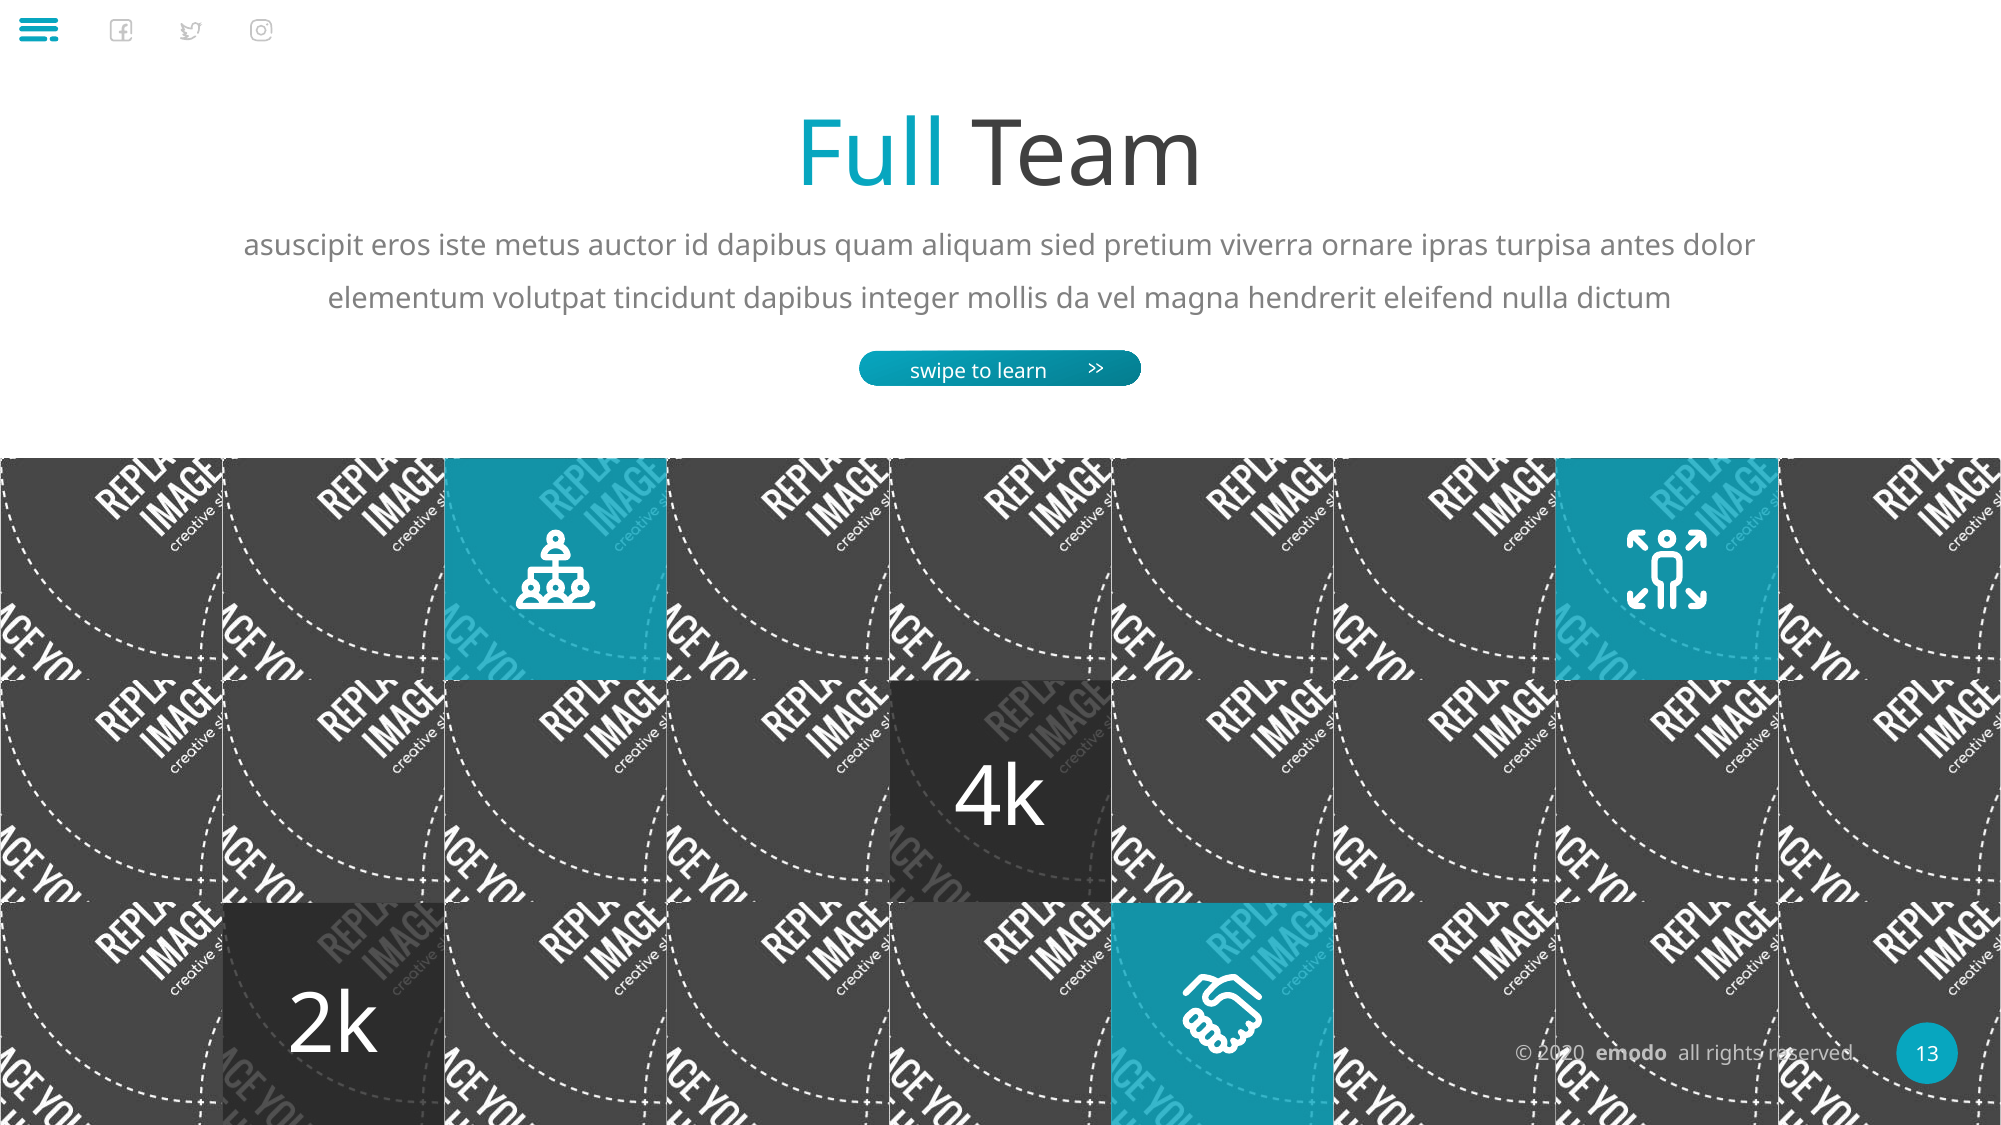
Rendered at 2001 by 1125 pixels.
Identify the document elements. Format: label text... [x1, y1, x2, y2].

text_box [1555, 1084, 1778, 1125]
text_box [666, 902, 889, 1125]
text_box [0, 902, 221, 1125]
text_box [1555, 902, 1778, 1022]
text_box [444, 902, 666, 1125]
text_box [1555, 457, 1779, 680]
text_box [1333, 902, 1555, 1125]
text_box [666, 680, 888, 902]
text_box [1111, 458, 1333, 680]
text_box [0, 680, 222, 902]
text_box [1333, 458, 1555, 680]
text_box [1523, 1022, 1958, 1084]
text_box [443, 457, 668, 681]
text_box [1333, 680, 1555, 902]
text_box [1657, 529, 1677, 549]
text_box 4k [947, 742, 1053, 843]
text_box [1182, 973, 1263, 1054]
text_box [222, 680, 444, 902]
text_box [222, 458, 443, 680]
text_box [1651, 551, 1683, 610]
text_box [666, 458, 889, 680]
text_box [1555, 680, 1778, 902]
text_box [1627, 587, 1649, 610]
text_box [889, 902, 1110, 1125]
text_box [0, 458, 222, 680]
text_box [1627, 529, 1649, 551]
text_box [444, 680, 666, 902]
text_box 2k [280, 969, 386, 1070]
text_box Full Team [711, 94, 1289, 205]
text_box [859, 337, 1141, 387]
text_box [1778, 458, 2001, 680]
text_box [1685, 529, 1707, 551]
text_box [1685, 587, 1707, 610]
text_box [515, 529, 596, 610]
text_box [1778, 680, 2001, 902]
text_box [1110, 902, 1333, 1125]
text_box [1111, 680, 1333, 902]
text_box [1778, 902, 2001, 1125]
text_box [889, 458, 1111, 679]
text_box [19, 17, 273, 42]
text_box [221, 902, 444, 1125]
text_box [888, 679, 1111, 904]
text_box asuscipit eros iste metus auctor id dapibus quam aliquam sied pretium viverra ornare ipras turpisa antes dolor elementum volutpat tincidunt dapibus integer mollis da vel magna hendrerit eleifend nulla dictum [212, 209, 1788, 314]
